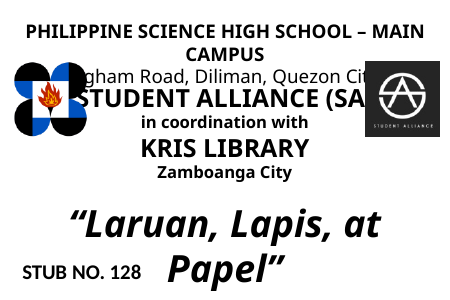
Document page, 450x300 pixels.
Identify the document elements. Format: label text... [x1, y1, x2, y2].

text_box STUB NO. 128 [7, 251, 213, 292]
text_box STUDENT ALLIANCE (SA) in coordination with KRIS LIBRARY Zamboanga City [0, 74, 450, 190]
picture [12, 60, 88, 137]
text_box “Laruan, Lapis, at Papel” [0, 192, 450, 298]
picture [364, 60, 441, 137]
text_box PHILIPPINE SCIENCE HIGH SCHOOL – MAIN CAMPUS Agham Road, Diliman, Quezon City [0, 12, 450, 74]
